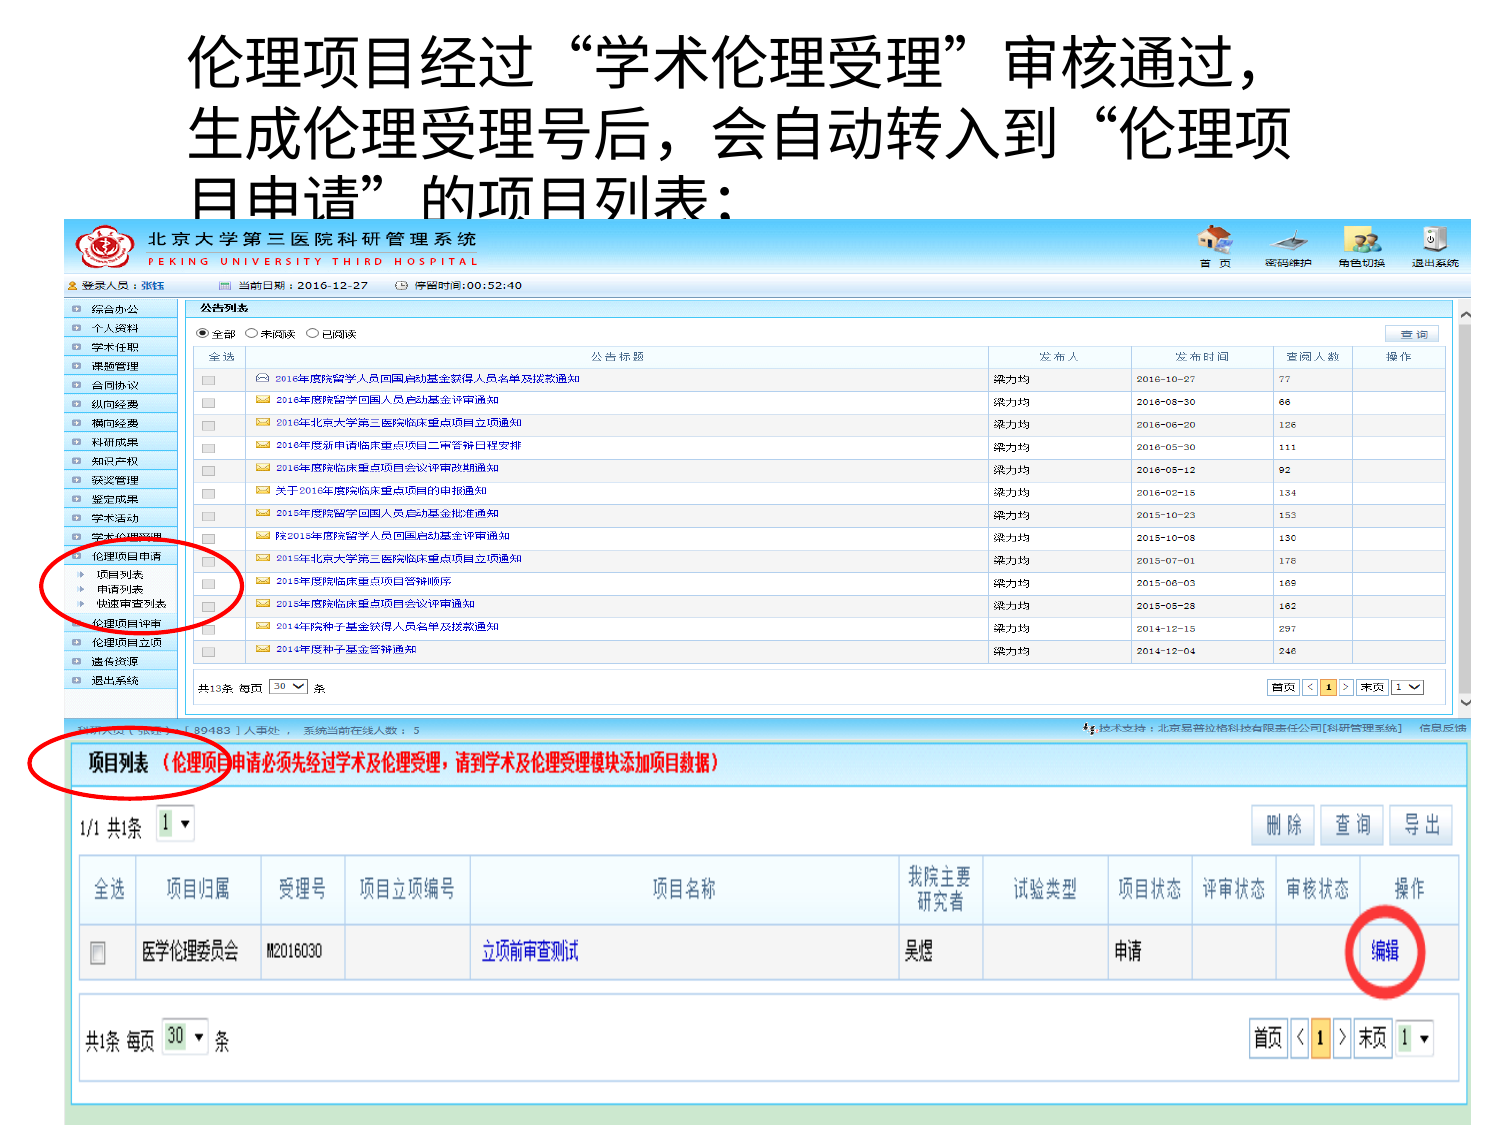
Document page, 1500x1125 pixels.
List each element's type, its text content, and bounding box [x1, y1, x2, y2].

text_box 伦理项目经过“学术伦理受理”审核通过，生成伦理受理号后，会自动转入到“伦理项目申请”的项目列表； [171, 19, 1338, 218]
text_box [39, 556, 59, 616]
text_box [27, 736, 59, 791]
picture [64, 219, 1471, 1125]
